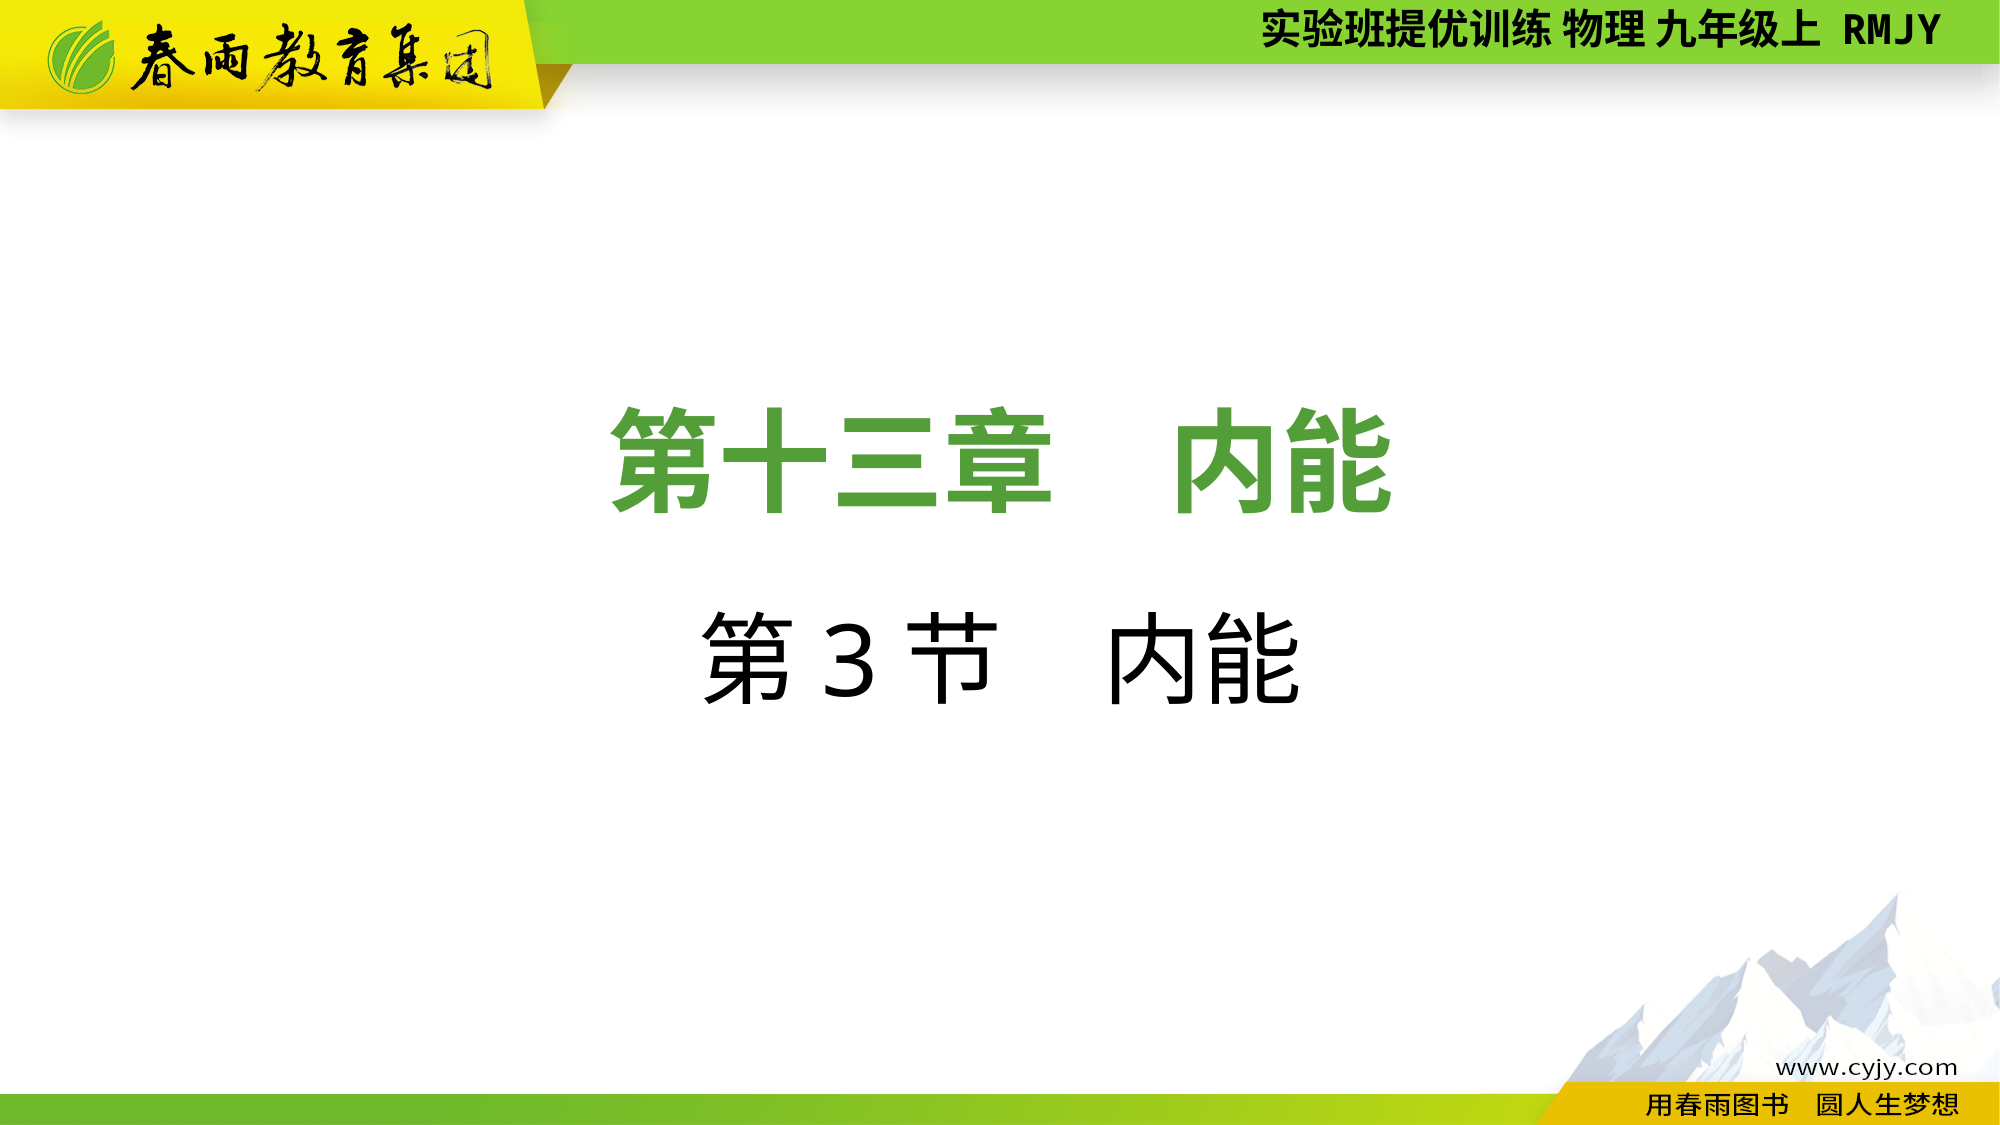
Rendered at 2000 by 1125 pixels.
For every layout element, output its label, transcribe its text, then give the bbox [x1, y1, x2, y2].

picture [0, 0, 2000, 1125]
text_box 第3节 内能 [54, 528, 1946, 724]
text_box 第十三章 内能 [54, 316, 1946, 528]
